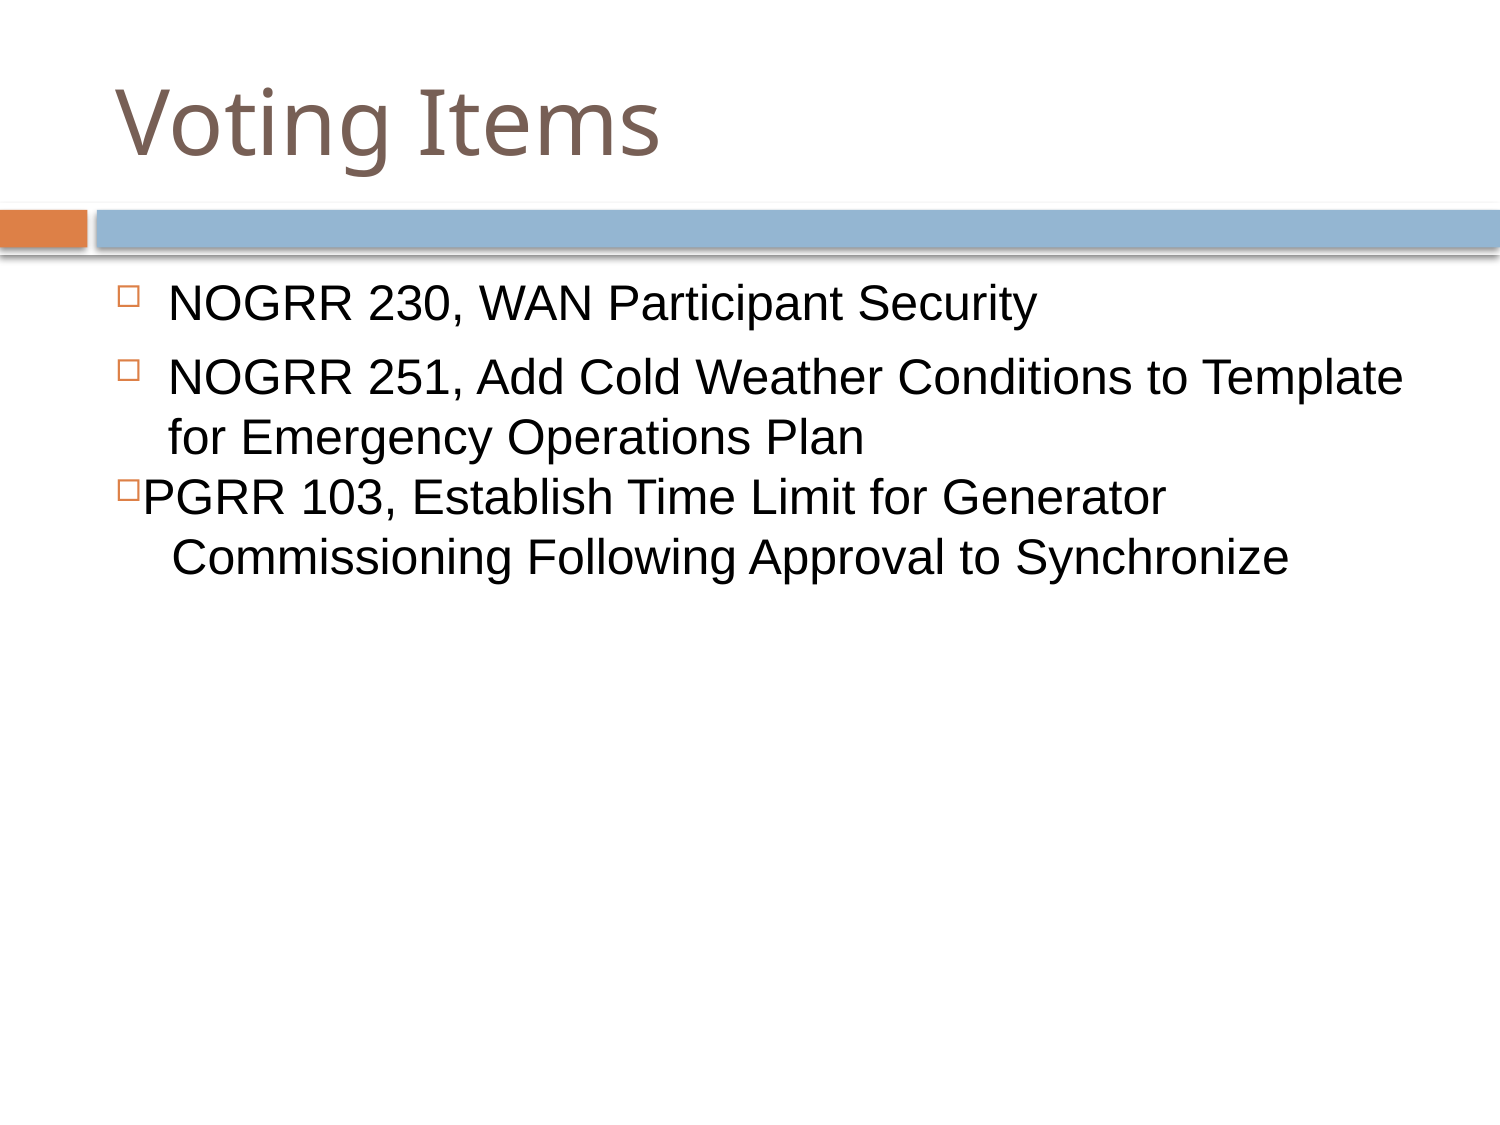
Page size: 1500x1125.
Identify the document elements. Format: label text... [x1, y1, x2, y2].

list NOGRR 230, WAN Participant Security NOGRR 251, Add Cold Weather Conditions to Template for Emergency Operations Plan PGRR 103, Establish Time Limit for Generator Commissioning Following Approval to Synchronize [100, 262, 1439, 1001]
title Voting Items [100, 37, 1439, 201]
